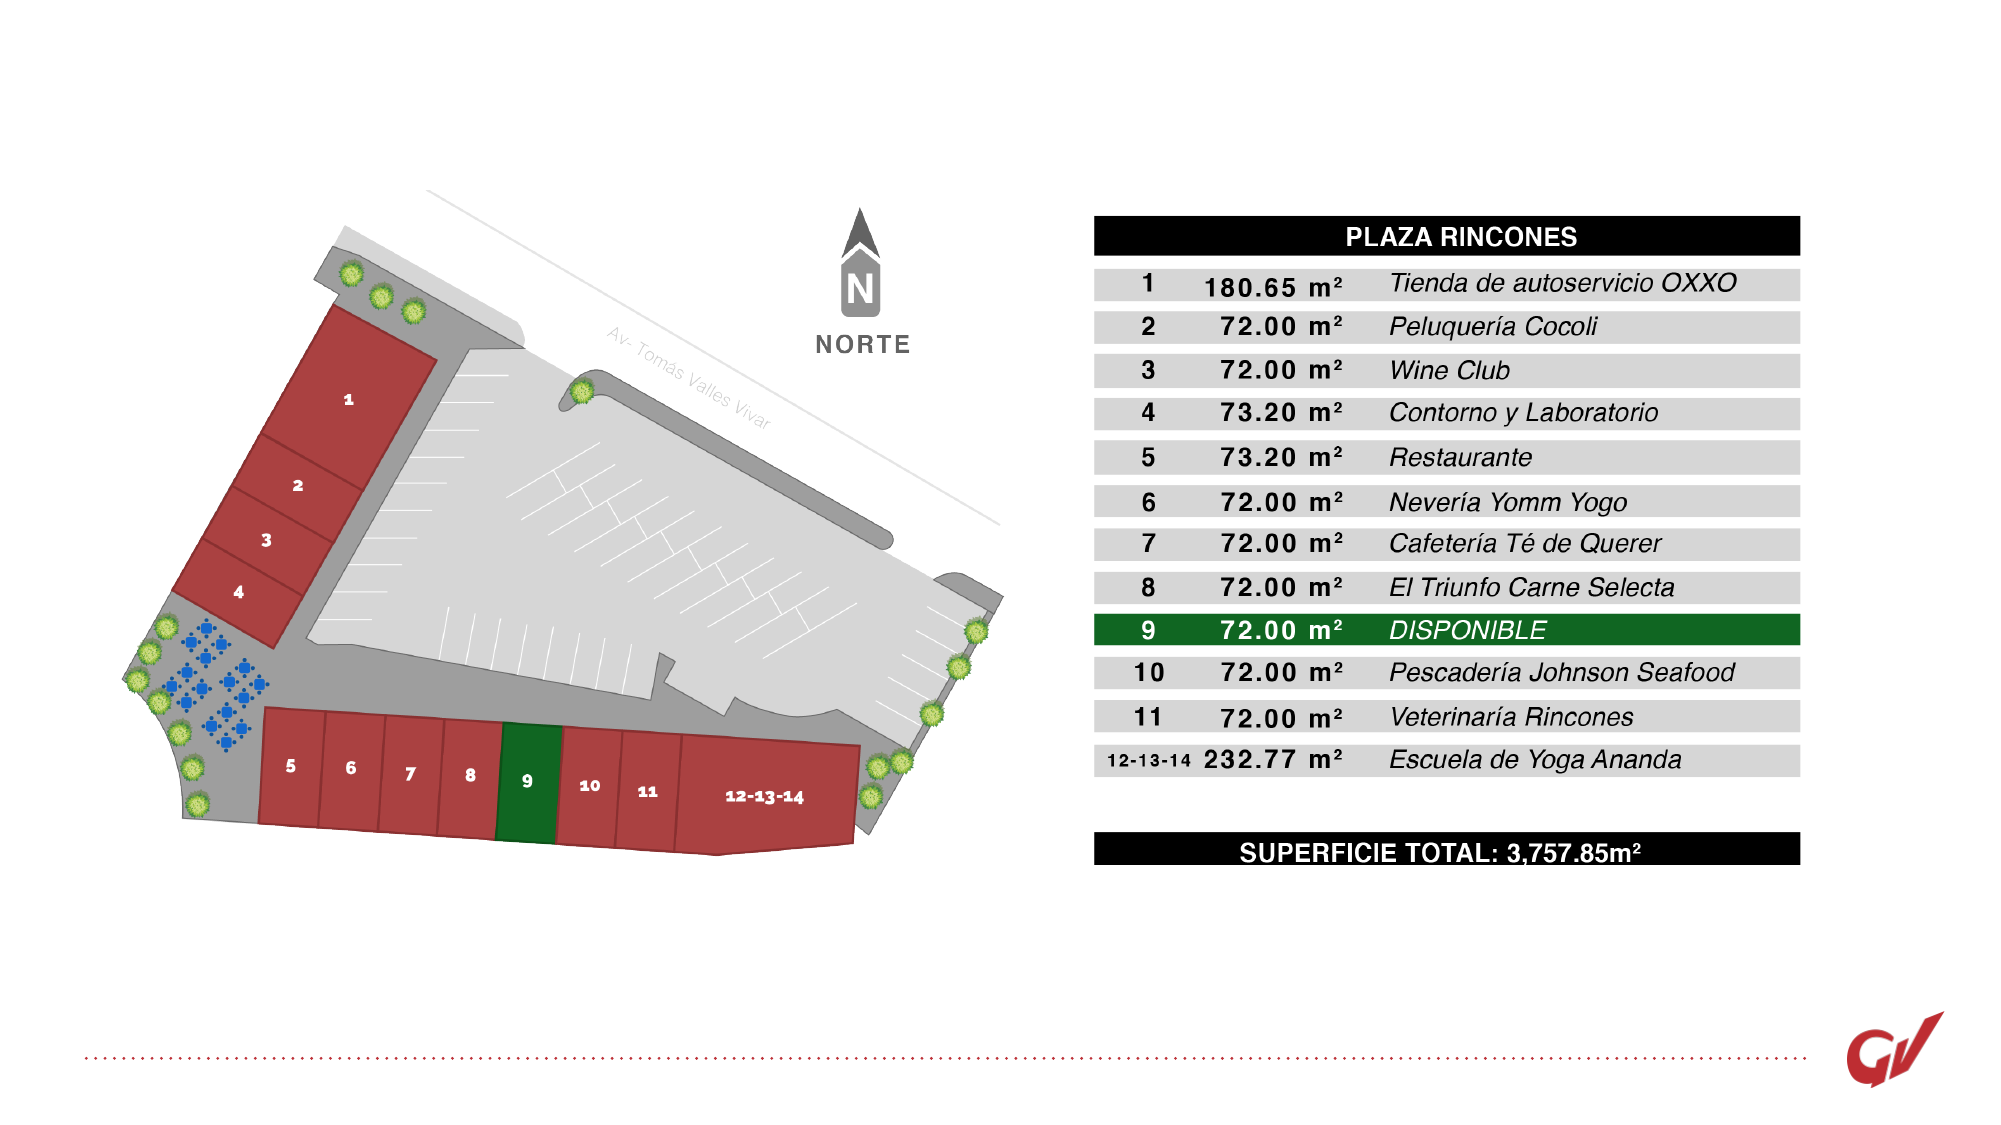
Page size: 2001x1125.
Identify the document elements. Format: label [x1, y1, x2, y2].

picture [1847, 1011, 1945, 1089]
picture [121, 190, 1801, 865]
